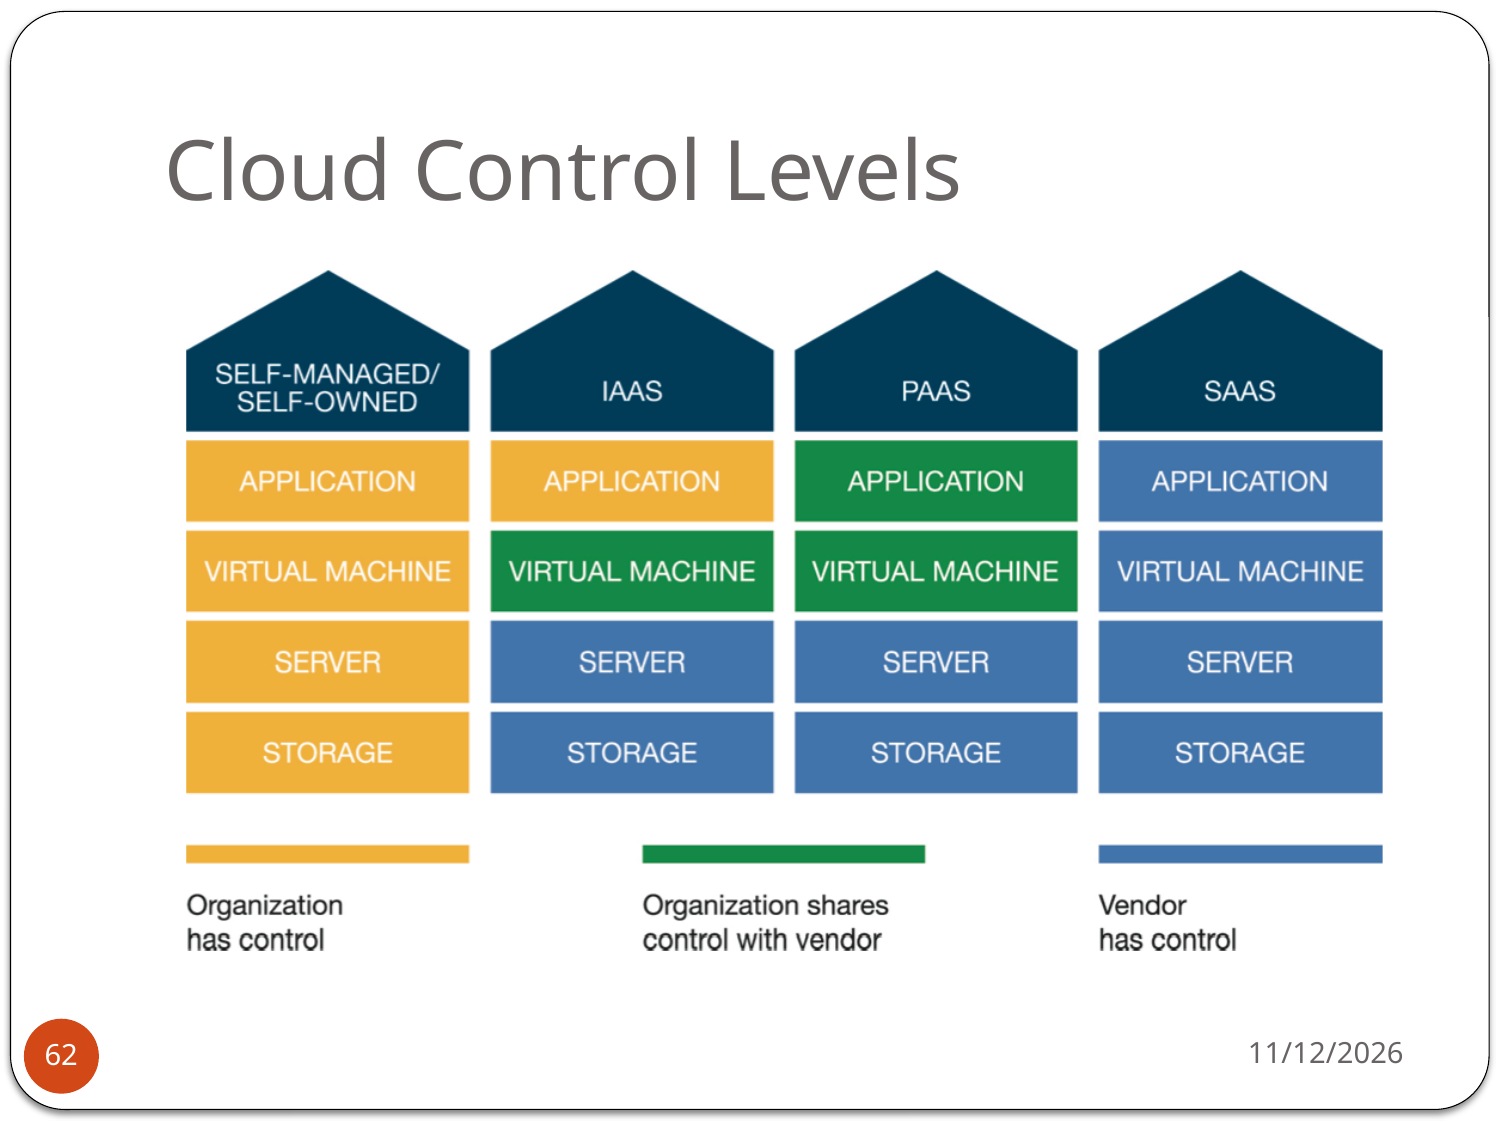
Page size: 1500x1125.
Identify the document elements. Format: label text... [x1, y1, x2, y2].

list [149, 237, 1426, 988]
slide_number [1012, 1015, 1419, 1094]
title Cloud Control Levels [150, 45, 1425, 233]
slide_number 62 [23, 1018, 99, 1094]
